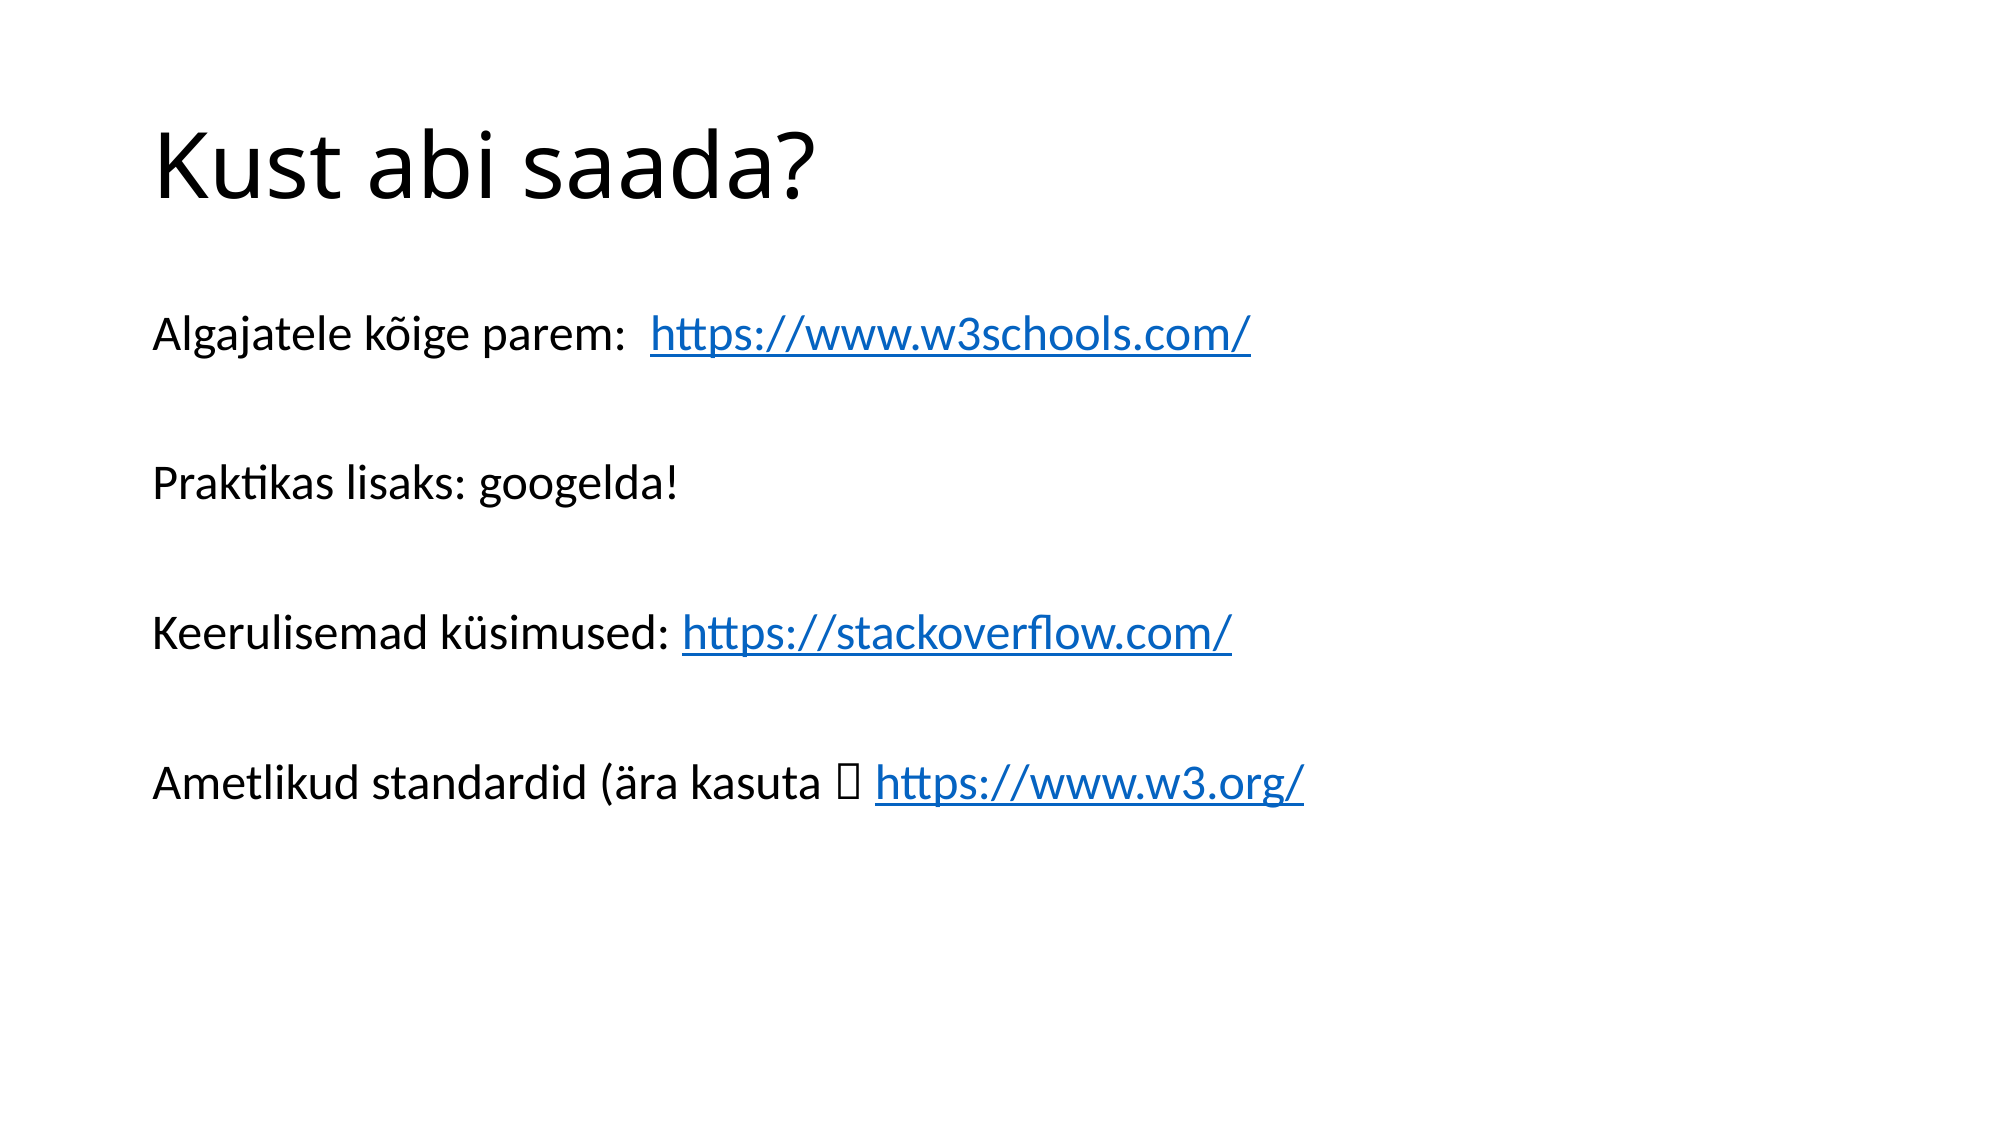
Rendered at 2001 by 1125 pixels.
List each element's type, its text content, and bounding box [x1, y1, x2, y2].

title Kust abi saada? [137, 59, 1863, 278]
list Algajatele kõige parem: https://www.w3schools.com/ Praktikas lisaks: googelda! Keerulisemad küsimused: https://stackoverflow.com/ Ametlikud standardid (ära kasuta  https://www.w3.org/ [137, 299, 1863, 1014]
